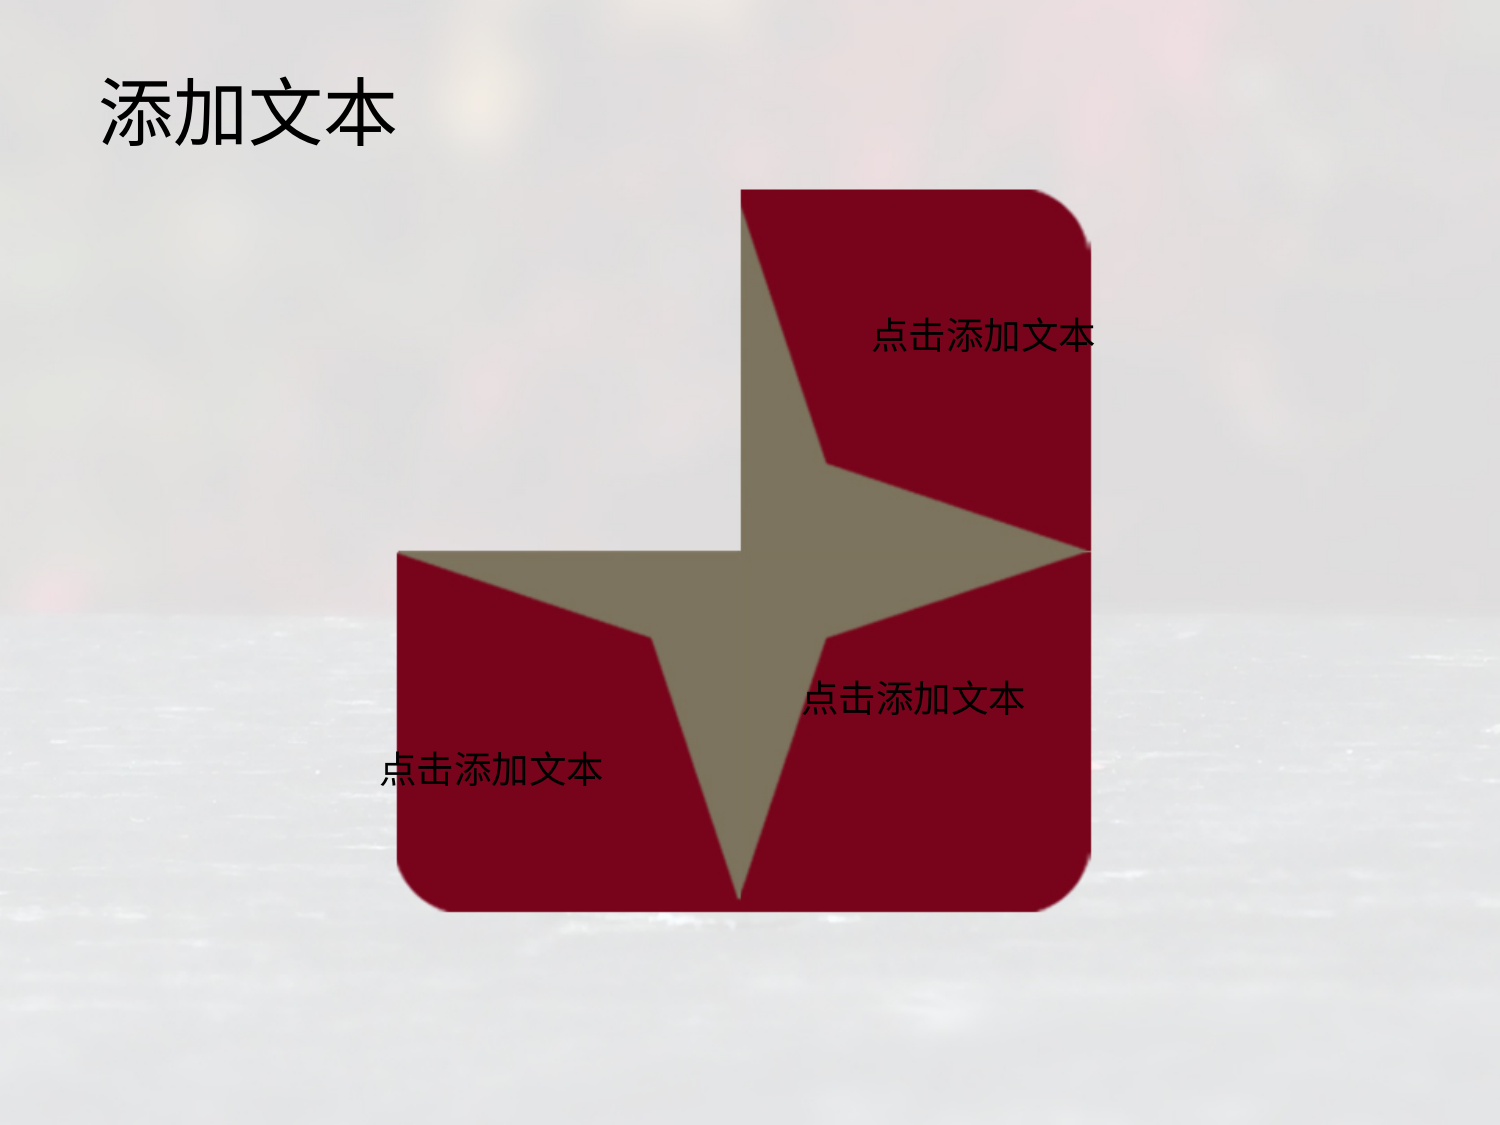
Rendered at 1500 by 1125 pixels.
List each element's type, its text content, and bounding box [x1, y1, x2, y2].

text_box 点击添加文本 [856, 304, 1112, 365]
text_box 点击添加文本 [364, 738, 620, 798]
text_box 添加文本 [83, 58, 414, 164]
picture [0, 0, 1500, 1125]
text_box 点击添加文本 [786, 667, 1042, 728]
